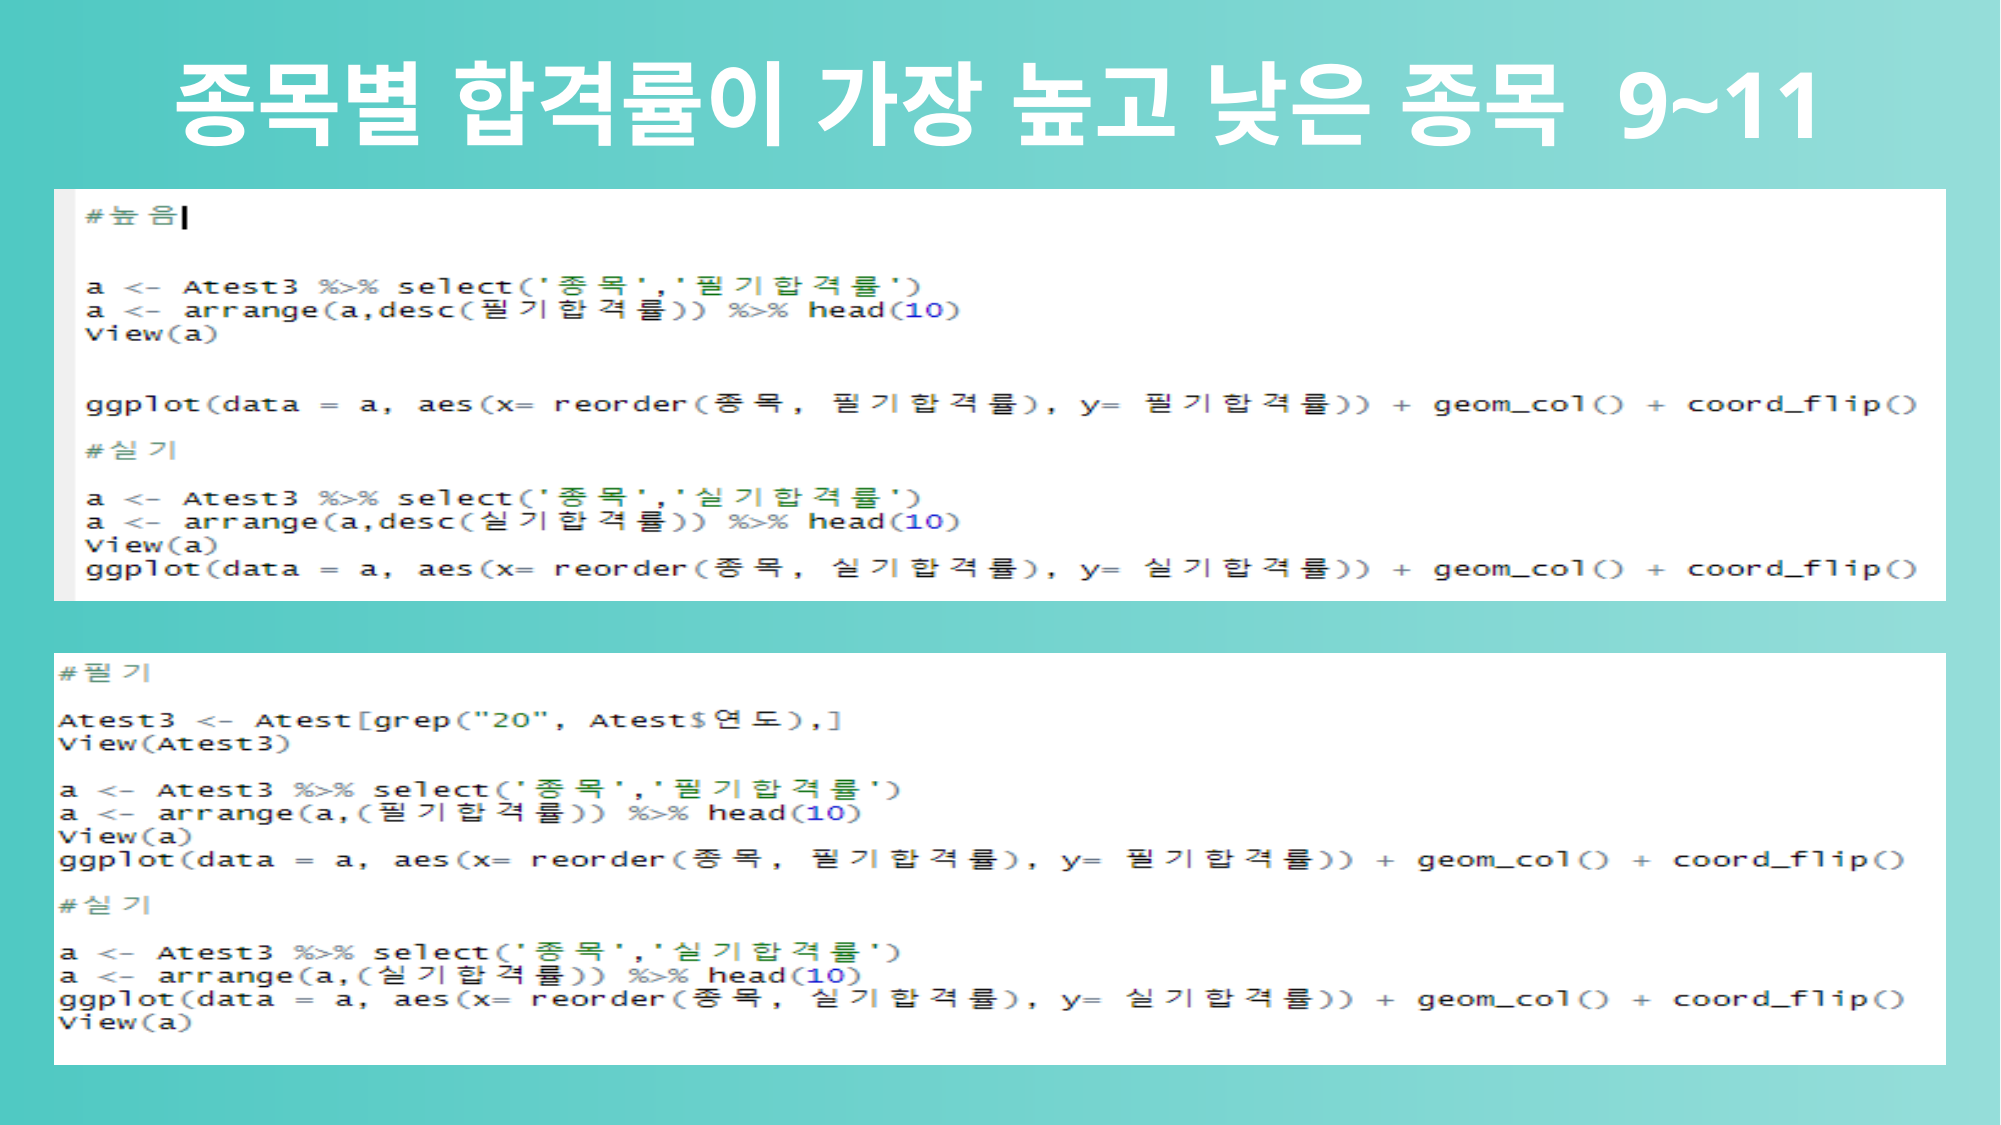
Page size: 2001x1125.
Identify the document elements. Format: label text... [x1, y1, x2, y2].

text_box 종목별 합격률이 가장 높고 낮은 종목 9~11 [0, 0, 2000, 218]
picture [0, 0, 2001, 1125]
